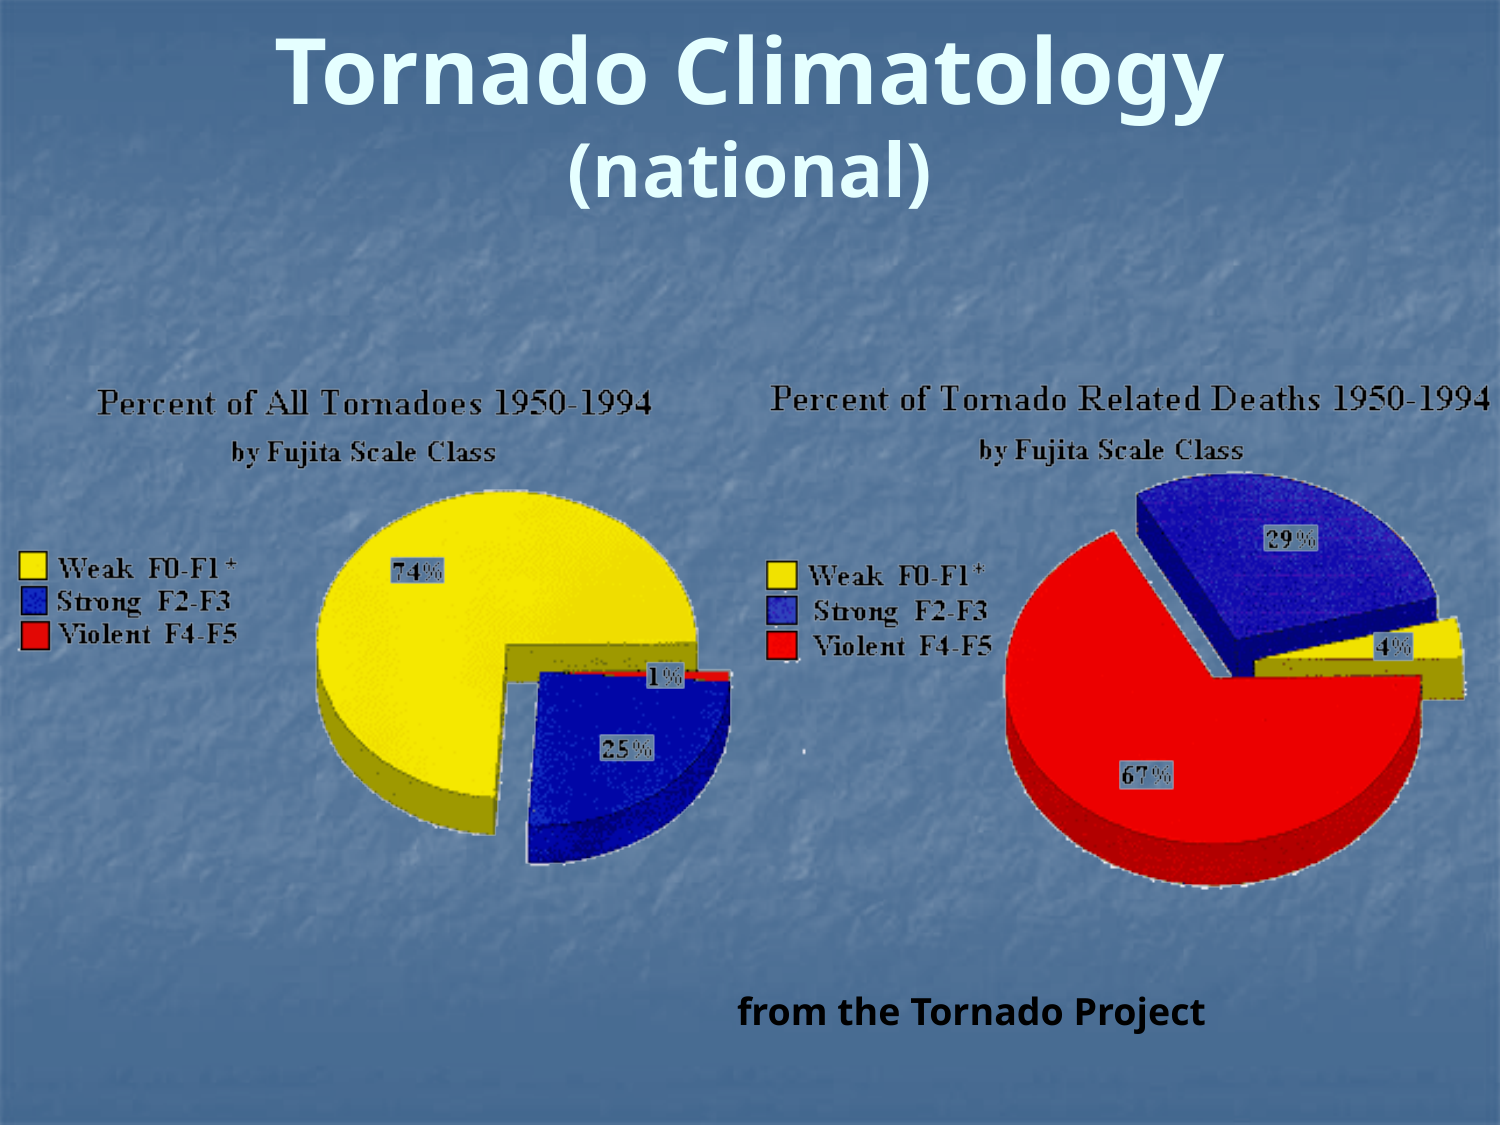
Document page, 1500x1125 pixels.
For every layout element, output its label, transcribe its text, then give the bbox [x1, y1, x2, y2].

text_box [784, 967, 1388, 1028]
picture [0, 362, 1500, 897]
text_box from the Tornado Project [722, 980, 1300, 1040]
title Tornado Climatology (national) [74, 0, 1426, 226]
